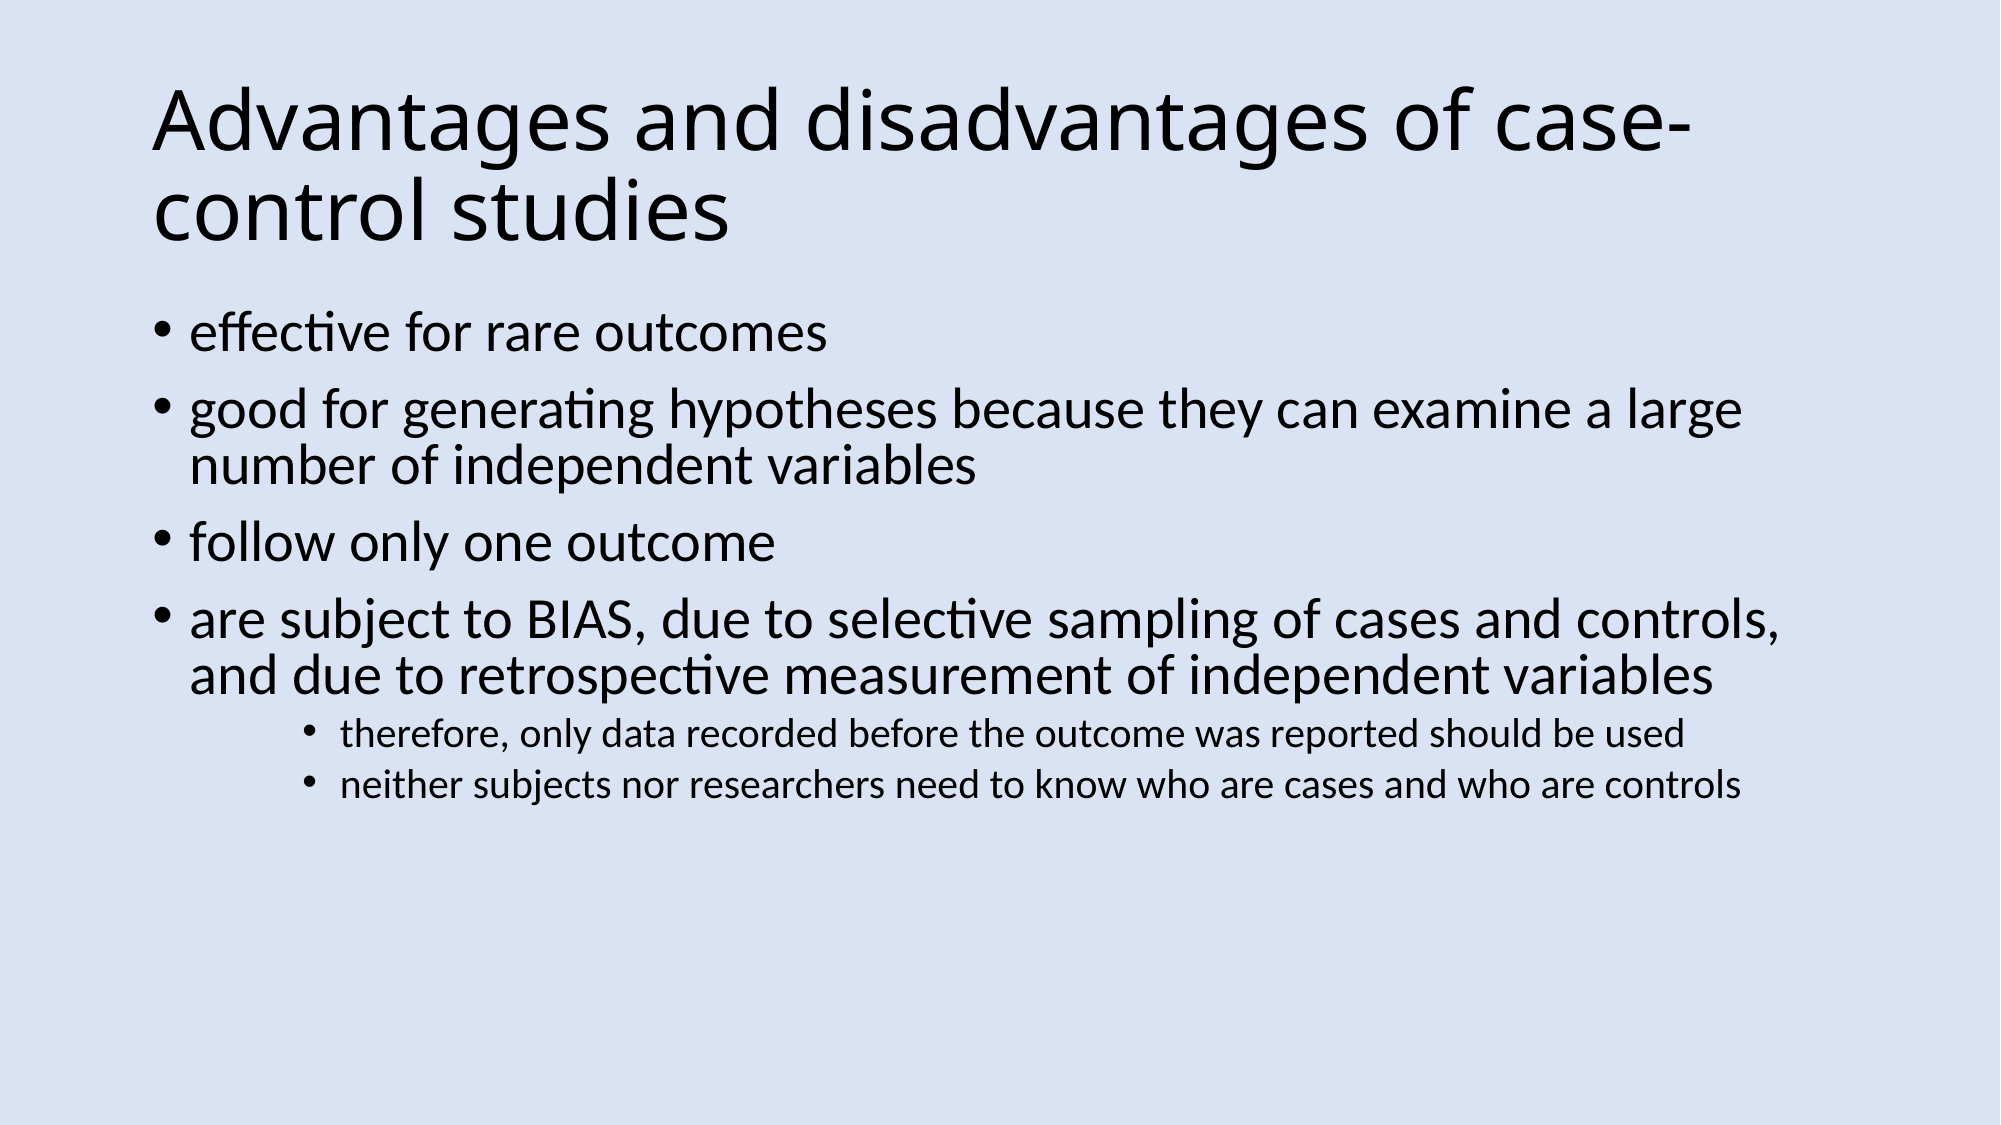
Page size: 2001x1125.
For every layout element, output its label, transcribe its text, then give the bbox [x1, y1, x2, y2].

title Advantages and disadvantages of case-control studies [137, 59, 1863, 278]
list effective for rare outcomes good for generating hypotheses because they can examine a large number of independent variables follow only one outcome are subject to BIAS, due to selective sampling of cases and controls, and due to retrospective measurement of independent variables therefore, only data recorded before the outcome was reported should be used neither subjects nor researchers need to know who are cases and who are controls [137, 299, 1863, 1014]
